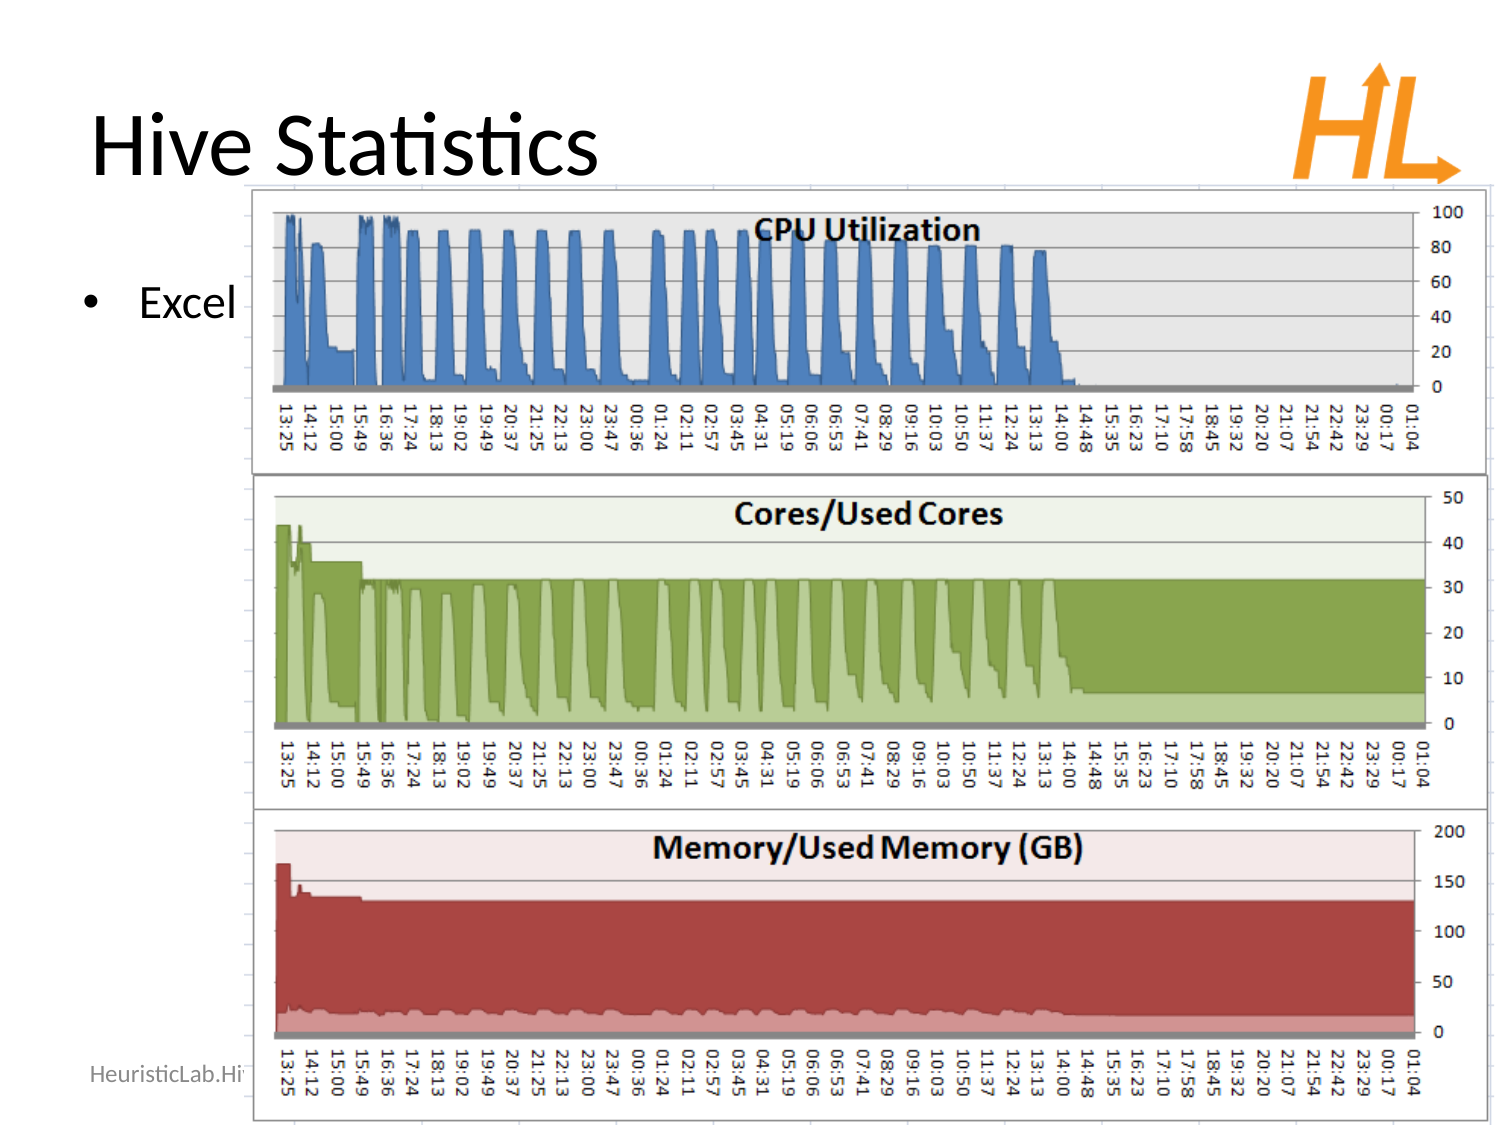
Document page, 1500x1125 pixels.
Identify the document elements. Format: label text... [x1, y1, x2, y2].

picture [243, 27, 1495, 1125]
title Hive Statistics [74, 44, 1282, 233]
text_box HeuristicLab.Hive Deep Dive [75, 1042, 238, 1103]
list Excel visualization of a HiveEngine run of MetaOptimization [74, 262, 238, 1006]
